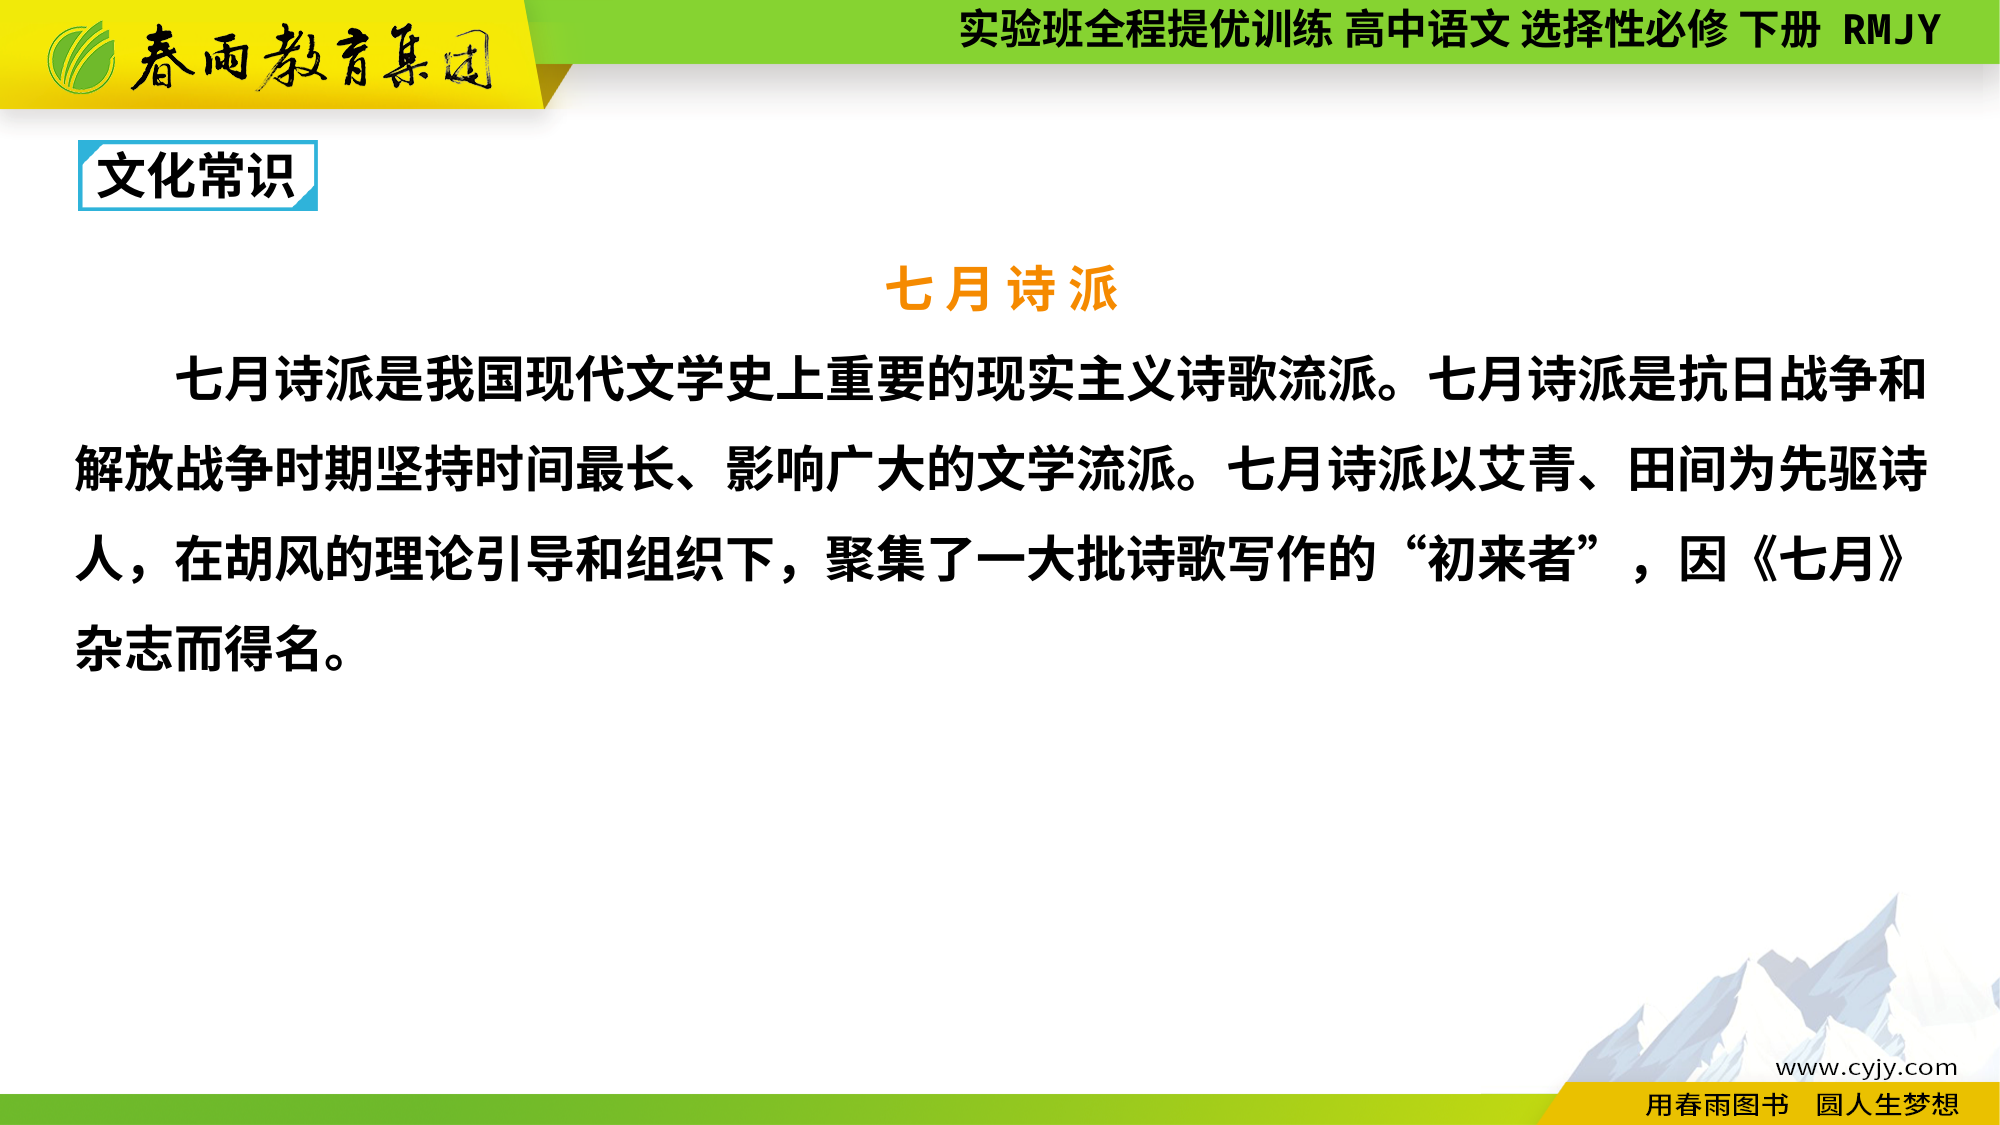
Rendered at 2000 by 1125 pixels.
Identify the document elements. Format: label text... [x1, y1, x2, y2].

picture [0, 0, 2000, 1125]
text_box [78, 136, 319, 214]
list 七 月 诗 派 七月诗派是我国现代文学史上重要的现实主义诗歌流派。七月诗派是抗日战争和解放战争时期坚持时间最长、影响广大的文学流派。七月诗派以艾青、田间为先驱诗人，在胡风的理论引导和组织下，聚集了一大批诗歌写作的“初来者”，因《七月》杂志而得名。 [59, 219, 1944, 690]
